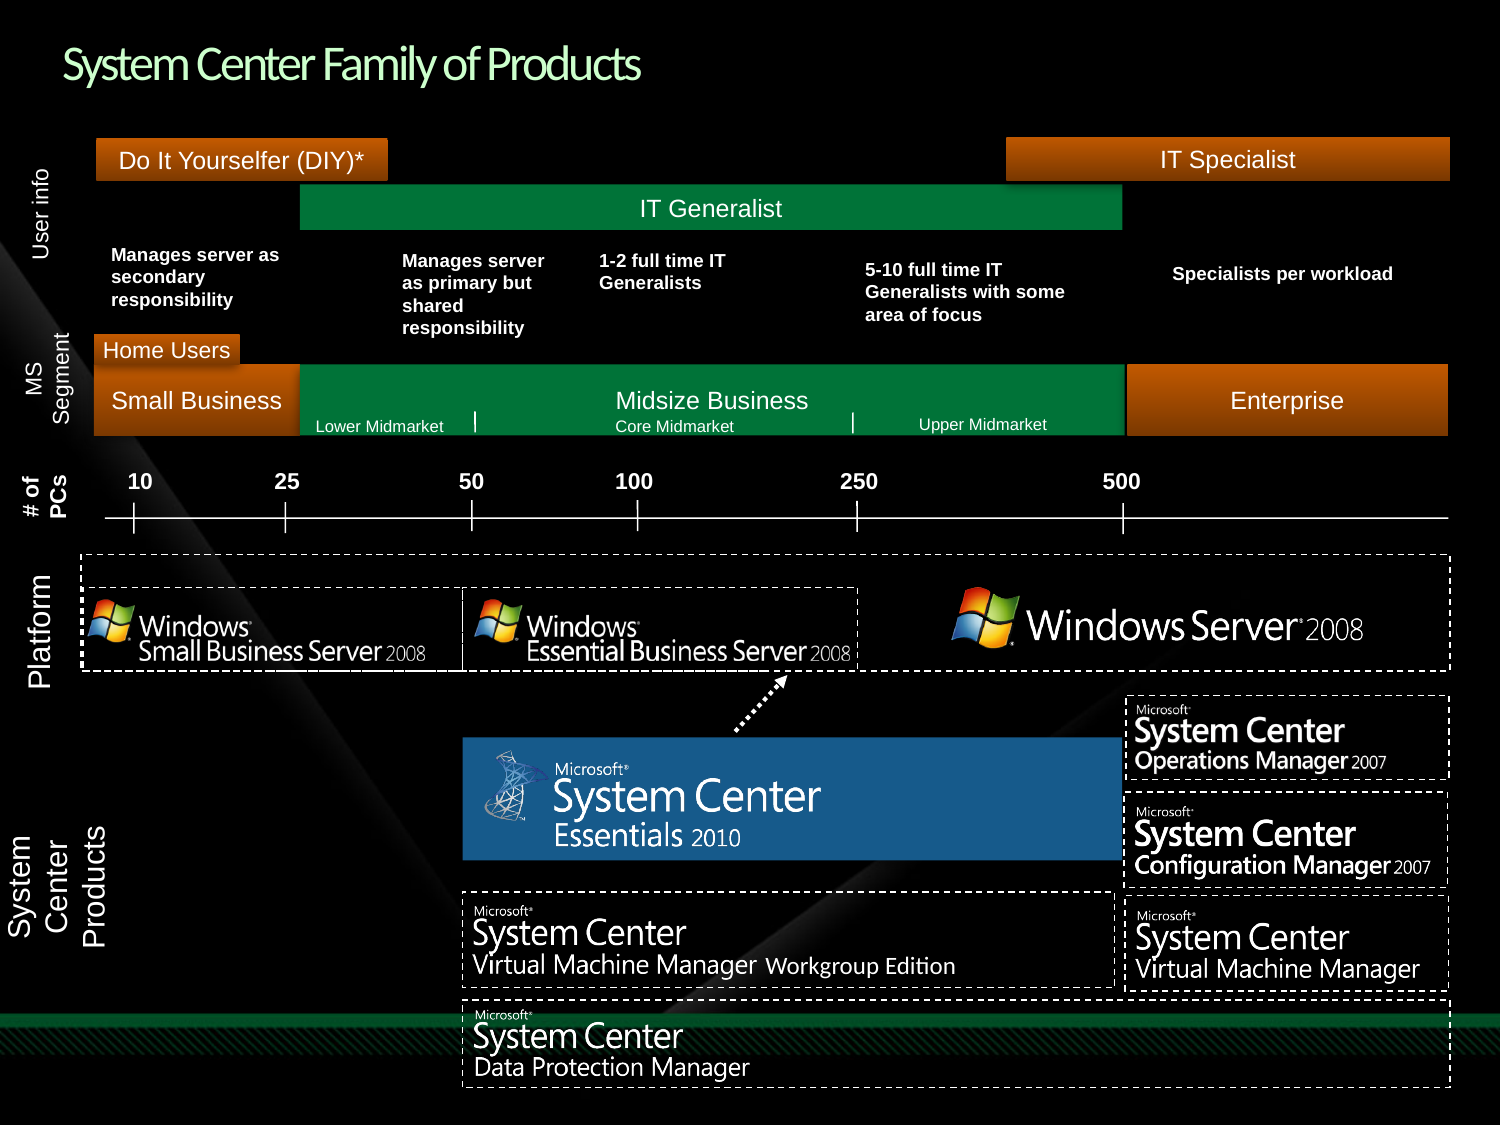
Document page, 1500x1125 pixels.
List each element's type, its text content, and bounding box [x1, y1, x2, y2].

text_box Home Users [94, 334, 240, 365]
text_box Midsize Business [299, 364, 1124, 436]
picture [0, 0, 1500, 1125]
text_box Small Business [93, 364, 297, 436]
text_box User info [18, 125, 61, 304]
text_box Upper Midmarket [903, 406, 1063, 442]
text_box Core Midmarket [600, 408, 750, 444]
text_box IT Generalist [299, 184, 1123, 230]
text_box 50 [443, 458, 500, 502]
text_box Enterprise [1127, 364, 1448, 436]
text_box Do It Yourselfer (DIY)* [96, 138, 388, 181]
text_box # of PCs [8, 444, 79, 550]
text_box [1125, 895, 1449, 991]
text_box IT Specialist [1006, 137, 1450, 181]
text_box 10 [112, 458, 169, 502]
text_box [80, 554, 1450, 671]
text_box 1-2 full time IT Generalists [584, 240, 835, 301]
text_box Specialists per workload [1157, 254, 1409, 292]
text_box [462, 737, 1123, 861]
text_box [462, 892, 1115, 988]
text_box 25 [259, 458, 316, 502]
text_box [1125, 695, 1450, 780]
text_box 500 [1087, 458, 1157, 502]
text_box Workgroup Edition [760, 942, 972, 987]
text_box 100 [600, 458, 669, 502]
text_box Manages server as primary but shared responsibility [387, 240, 569, 346]
text_box Manages server as secondary responsibility [96, 234, 333, 318]
text_box 250 [825, 458, 894, 502]
text_box 5-10 full time IT Generalists with some area of focus [850, 249, 1102, 333]
text_box Lower Midmarket [300, 408, 459, 444]
title System Center Family of Products [62, 37, 1438, 93]
text_box [462, 999, 1450, 1088]
text_box Platform [11, 558, 64, 706]
text_box [1124, 792, 1448, 888]
text_box System Center Products [0, 775, 119, 1000]
text_box MS Segment [11, 312, 82, 446]
text_box [735, 675, 788, 732]
